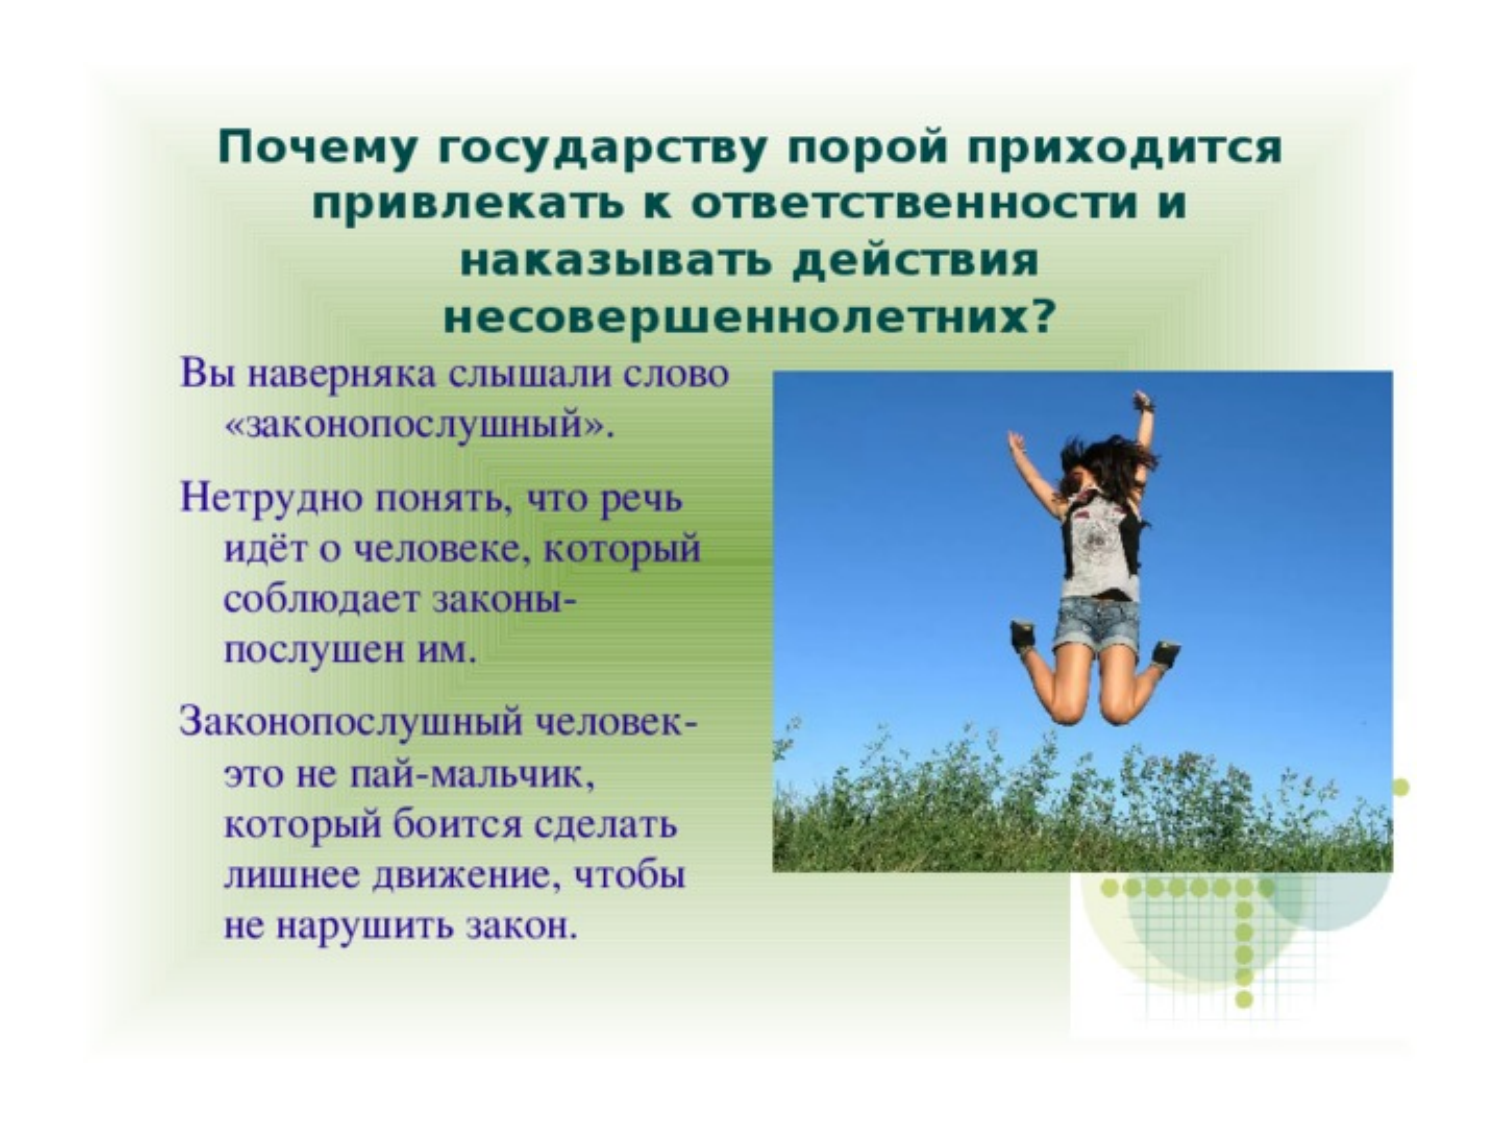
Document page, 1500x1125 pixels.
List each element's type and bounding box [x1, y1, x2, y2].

picture [83, 62, 1417, 1063]
